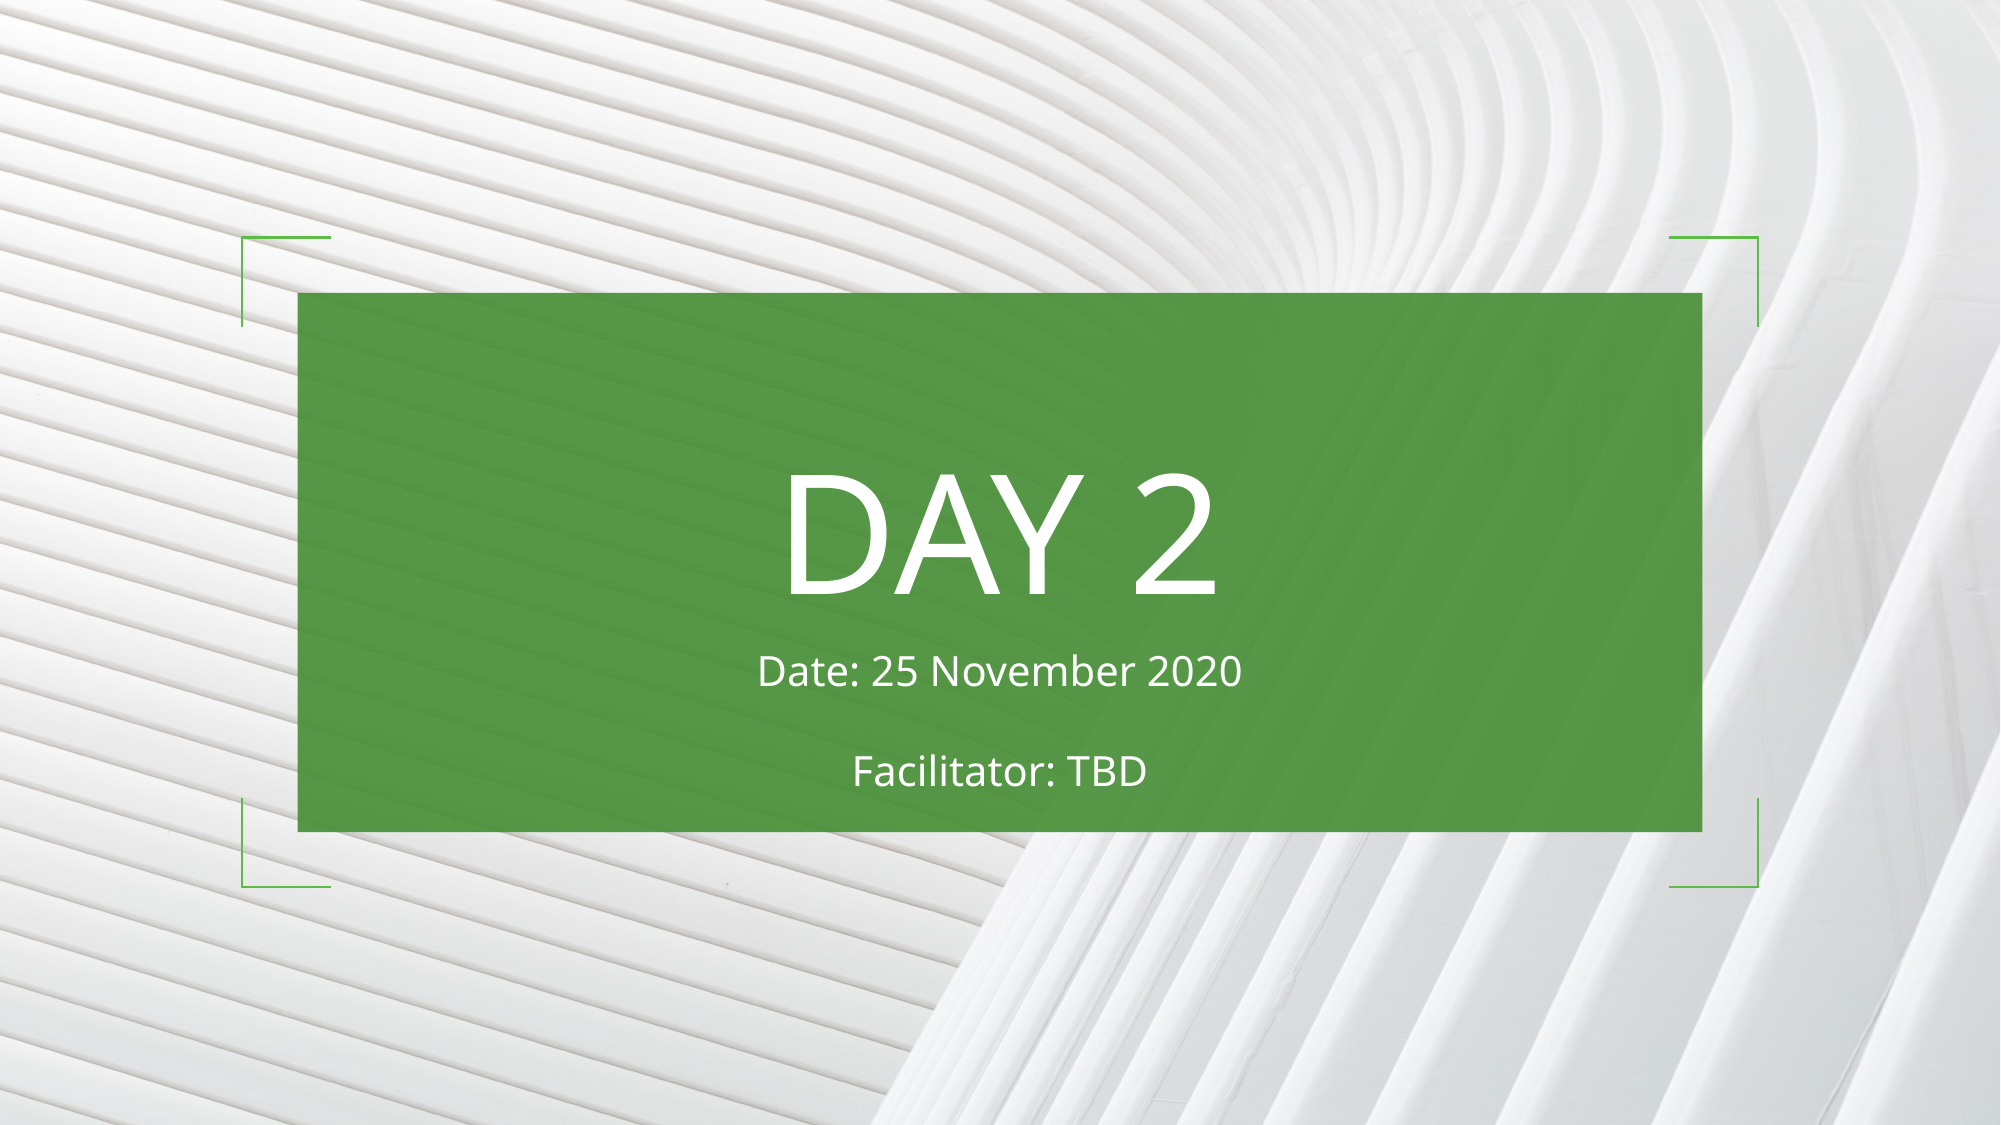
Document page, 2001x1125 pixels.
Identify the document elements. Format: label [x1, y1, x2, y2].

text_box [241, 237, 1759, 888]
picture [0, 0, 2001, 1125]
